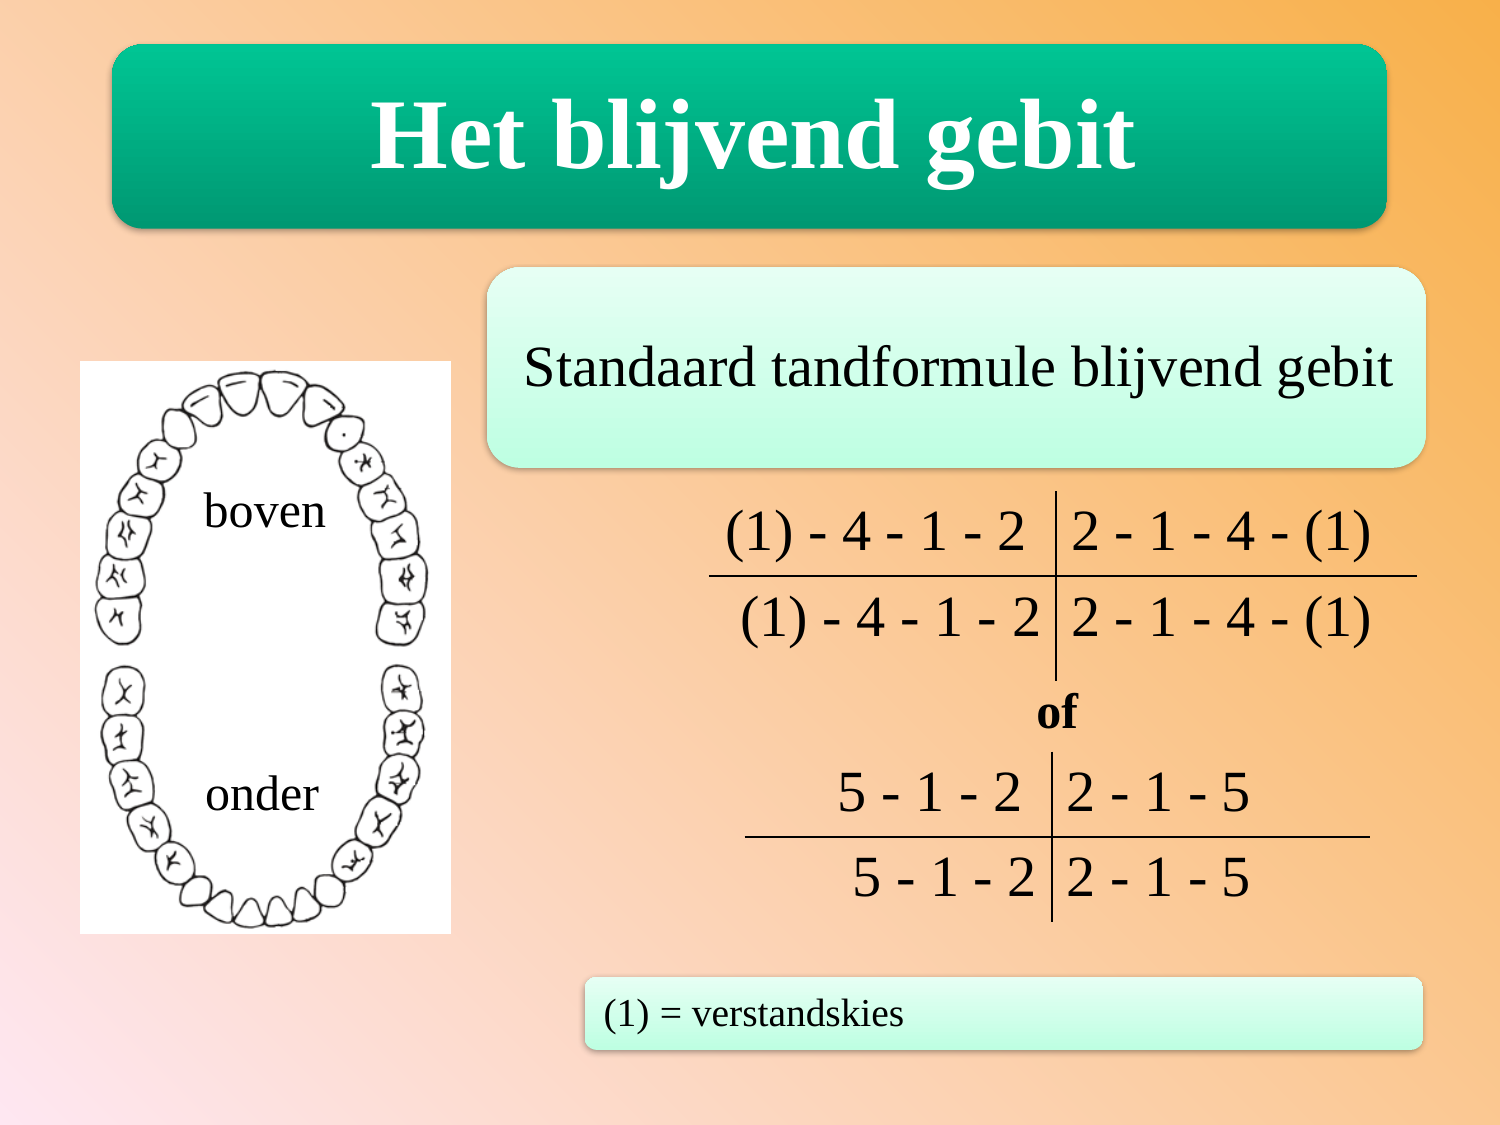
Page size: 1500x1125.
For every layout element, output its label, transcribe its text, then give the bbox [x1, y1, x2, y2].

table_header 2 - 1 - 5 [1053, 752, 1370, 836]
table_cell 5 - 1 - 2 [745, 838, 1051, 922]
table_cell (1) - 4 - 1 - 2 [709, 577, 1055, 681]
table_header 5 - 1 - 2 [745, 752, 1051, 836]
table_header (1) - 4 - 1 - 2 [709, 491, 1055, 575]
table_header 2 - 1 - 4 - (1) [1057, 491, 1417, 575]
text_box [584, 975, 1424, 1052]
table_cell 2 - 1 - 5 [1053, 838, 1370, 922]
table_cell 2 - 1 - 4 - (1) [1057, 577, 1417, 681]
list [80, 361, 452, 934]
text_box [486, 266, 1426, 469]
text_box of [1021, 586, 1105, 746]
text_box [111, 42, 1388, 231]
